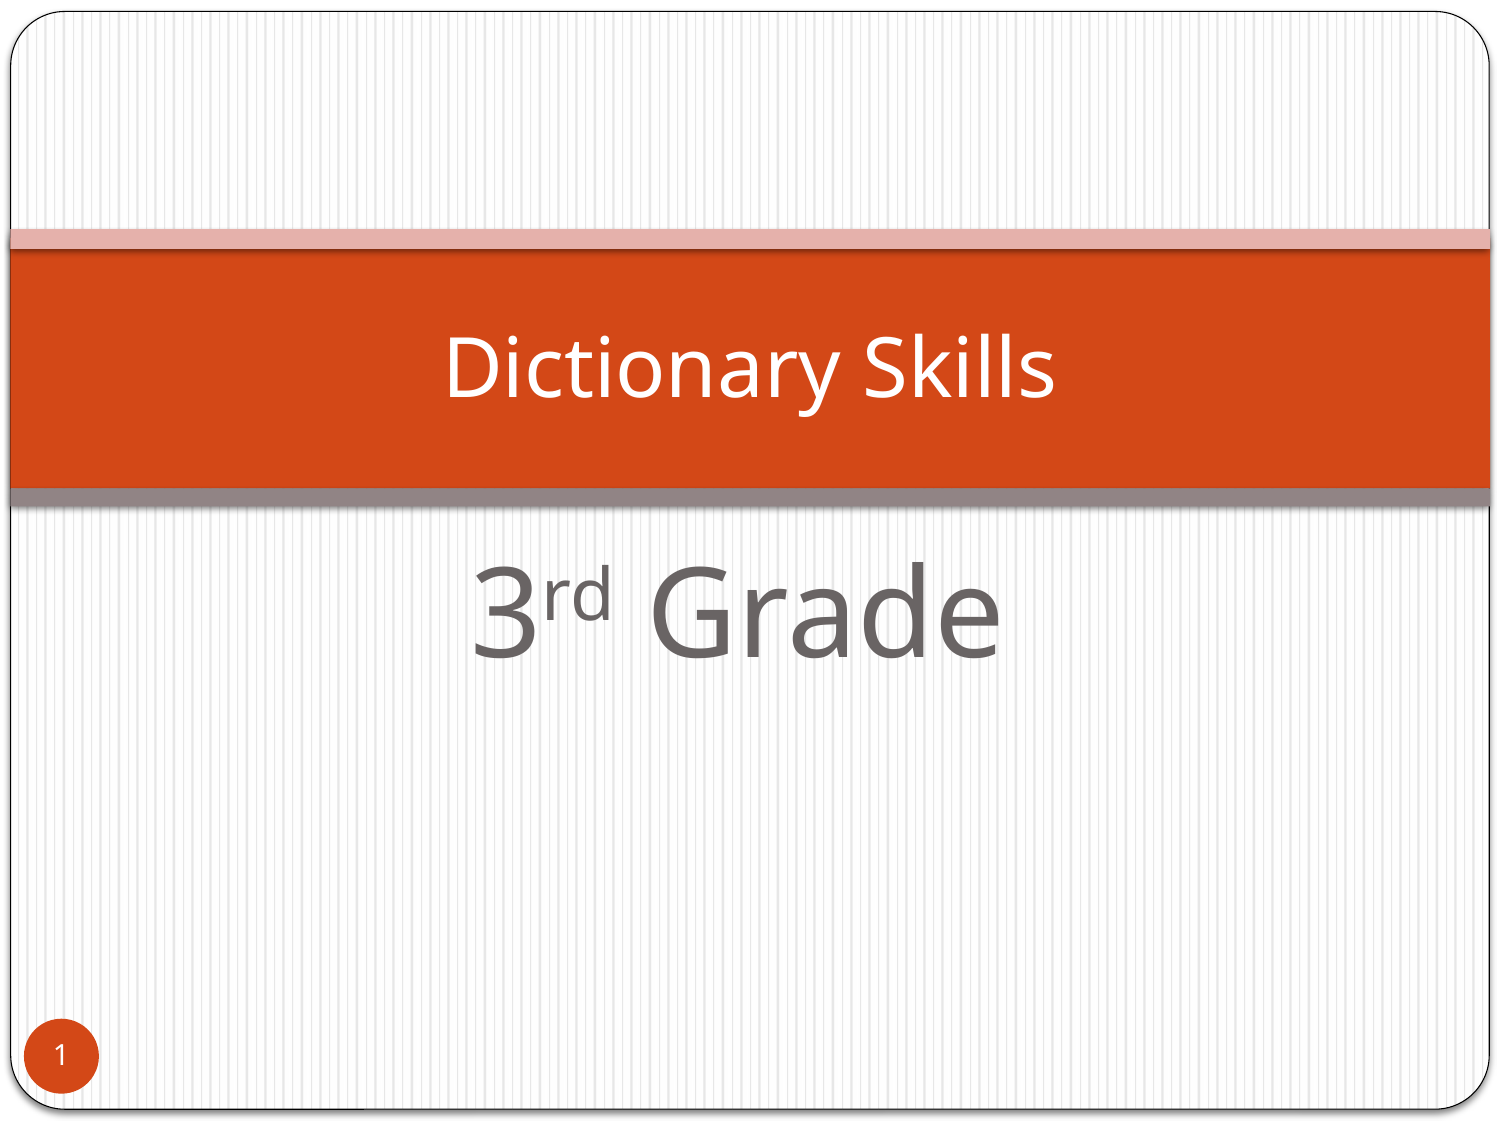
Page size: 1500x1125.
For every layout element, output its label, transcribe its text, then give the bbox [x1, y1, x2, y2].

subtitle 3rd Grade [212, 525, 1263, 788]
title Dictionary Skills [75, 247, 1425, 489]
slide_number 1 [23, 1018, 99, 1094]
